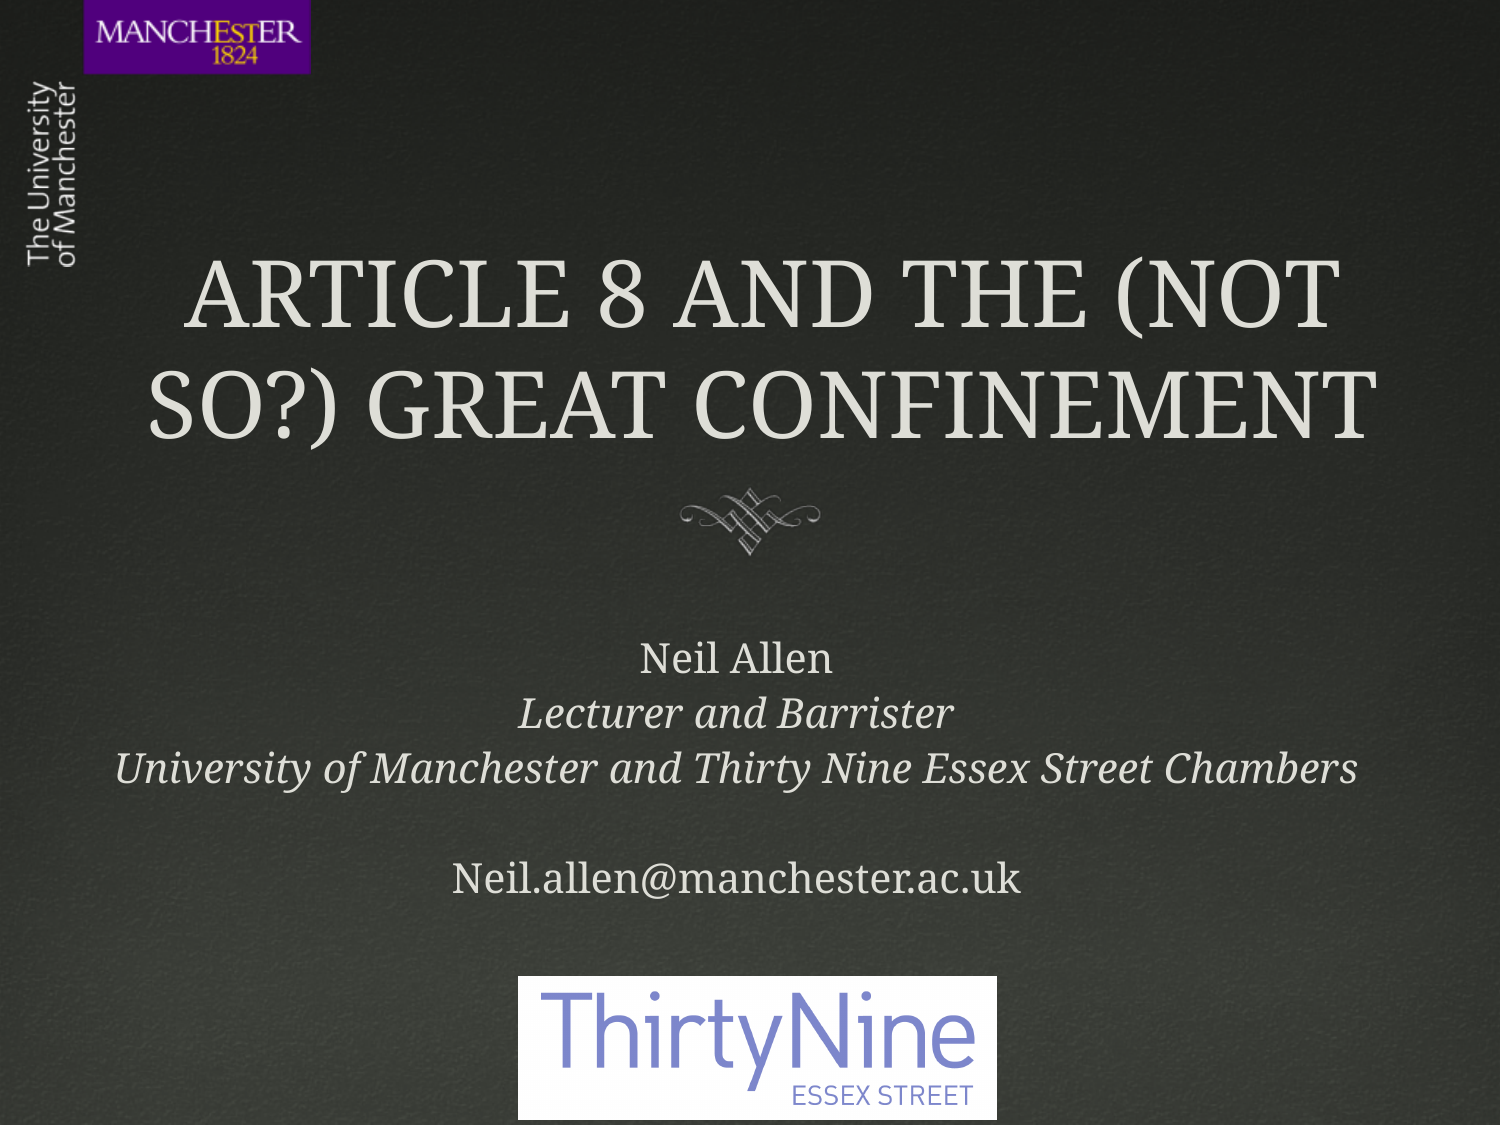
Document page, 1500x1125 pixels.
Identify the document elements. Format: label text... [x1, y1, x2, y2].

subtitle Neil Allen Lecturer and Barrister University of Manchester and Thirty Nine Essex Street Chambers Neil.allen@manchester.ac.uk [58, 624, 1415, 913]
picture [0, 0, 312, 268]
title Article 8 and the (not so?) Great Confinement [58, 223, 1438, 465]
picture [657, 465, 843, 582]
picture [517, 975, 997, 1121]
